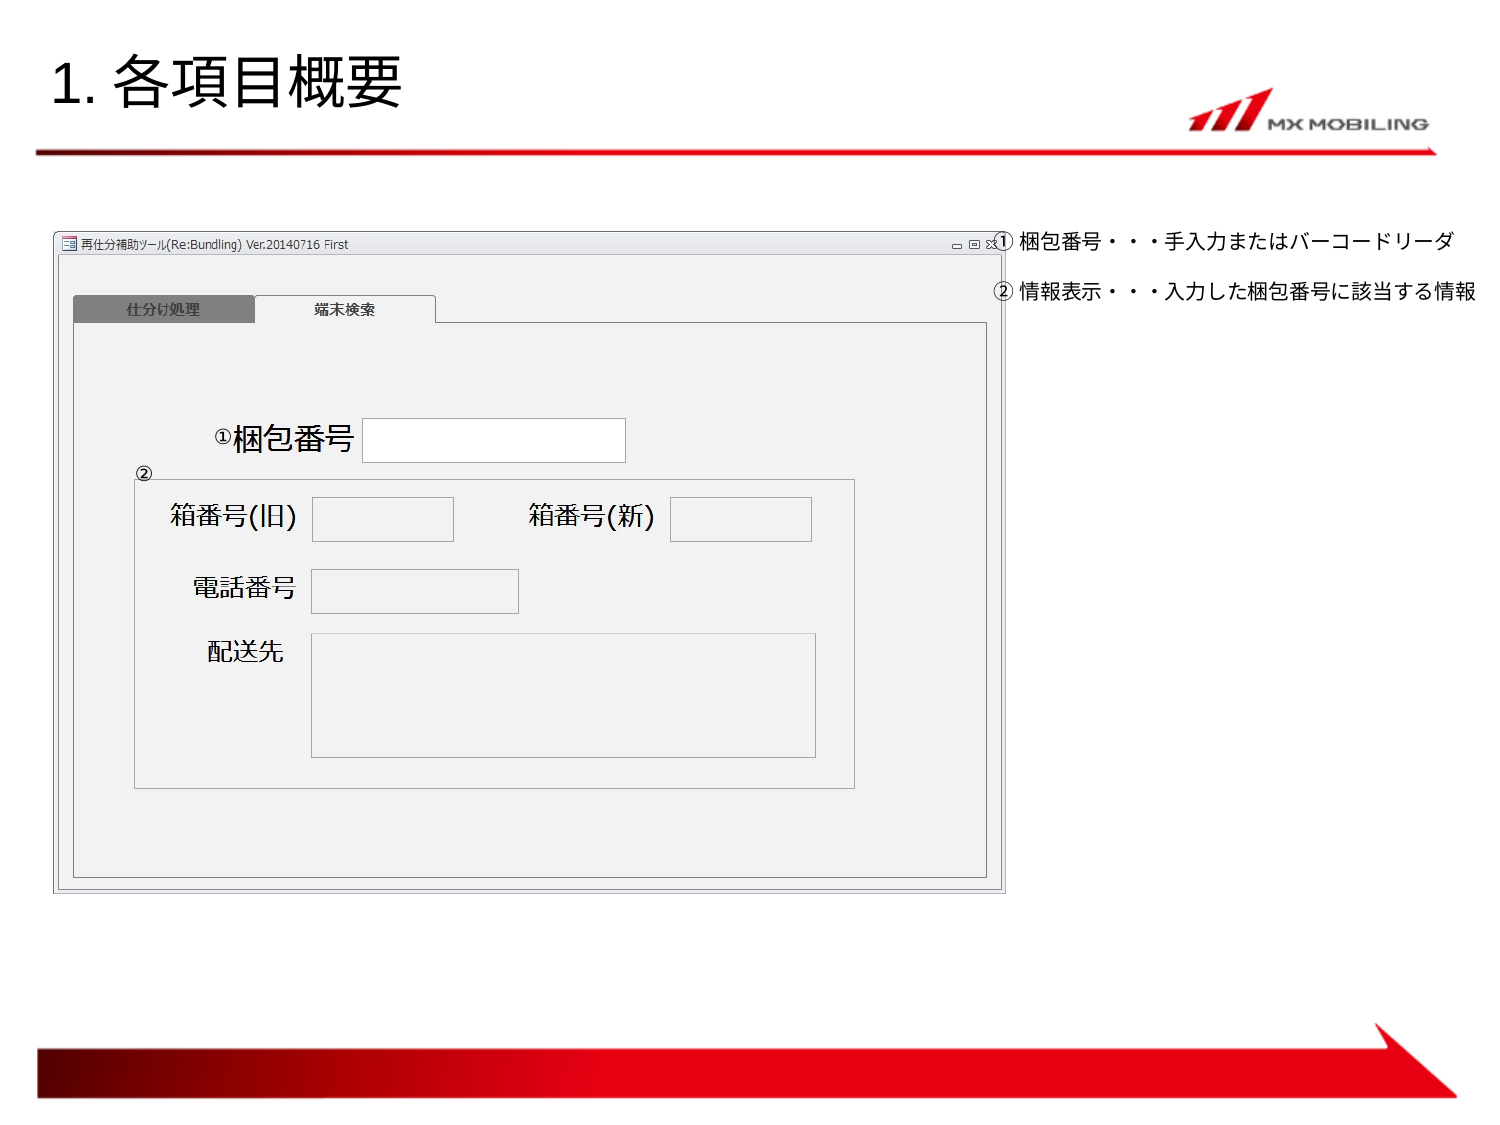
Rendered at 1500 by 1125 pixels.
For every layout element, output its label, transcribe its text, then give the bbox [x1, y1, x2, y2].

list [52, 231, 1006, 894]
picture [0, 0, 1500, 1125]
title 1.各項目概要 [50, 36, 1450, 125]
text_box ①梱包番号・・・手入力またはバーコードリーダ ②情報表示・・・入力した梱包番号に該当する情報 [987, 222, 1482, 310]
